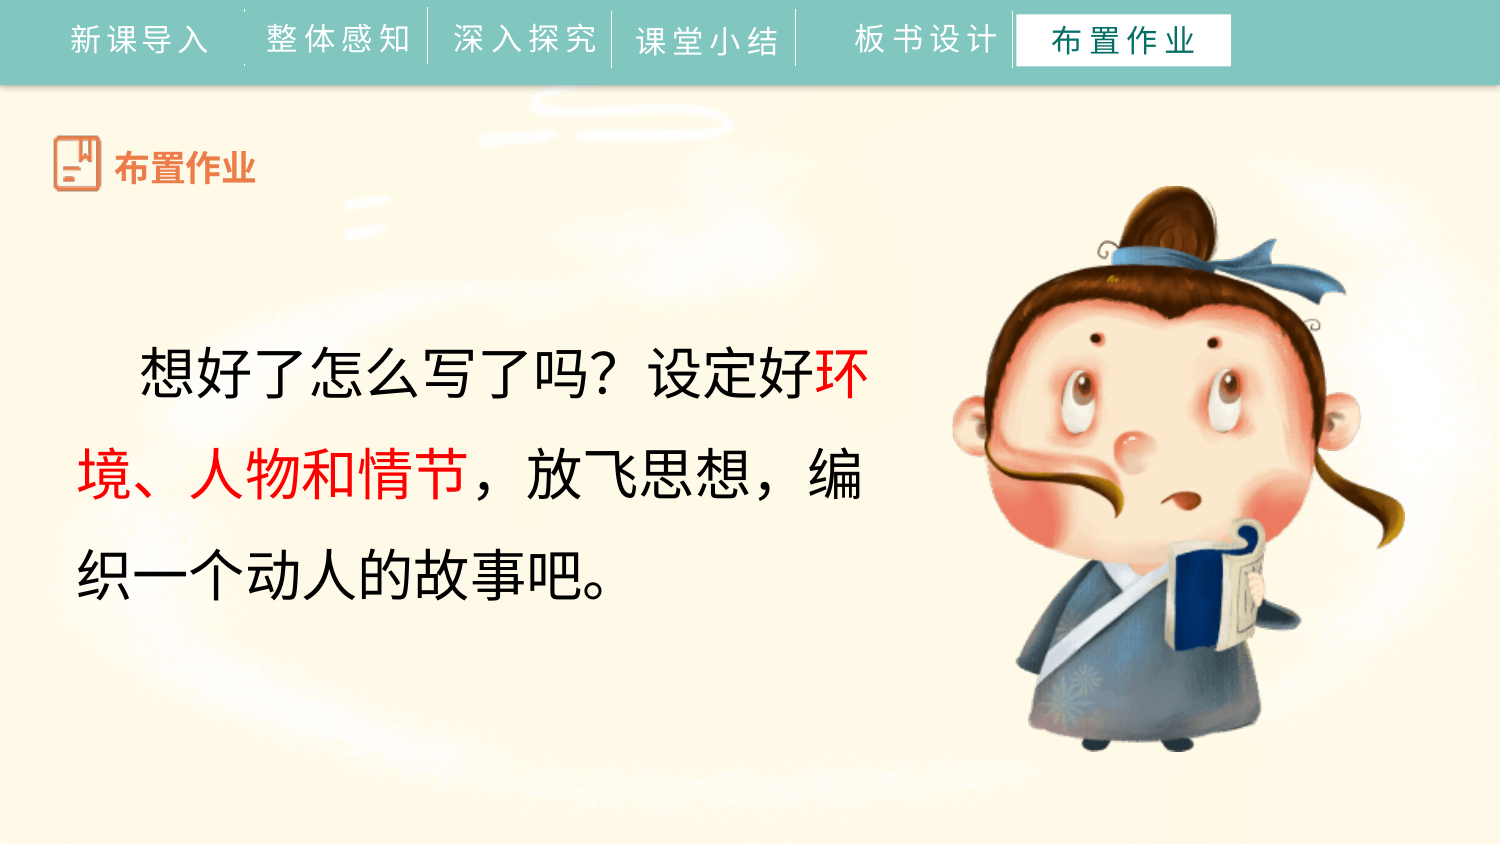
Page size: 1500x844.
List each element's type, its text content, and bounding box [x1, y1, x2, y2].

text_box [0, 0, 1500, 86]
text_box 布置作业 [103, 134, 1397, 198]
text_box 想好了怎么写了吗？设定好环境、人物和情节，放飞思想，编织一个动人的故事吧。 [65, 298, 909, 614]
picture [952, 186, 1405, 752]
picture [23, 133, 131, 193]
